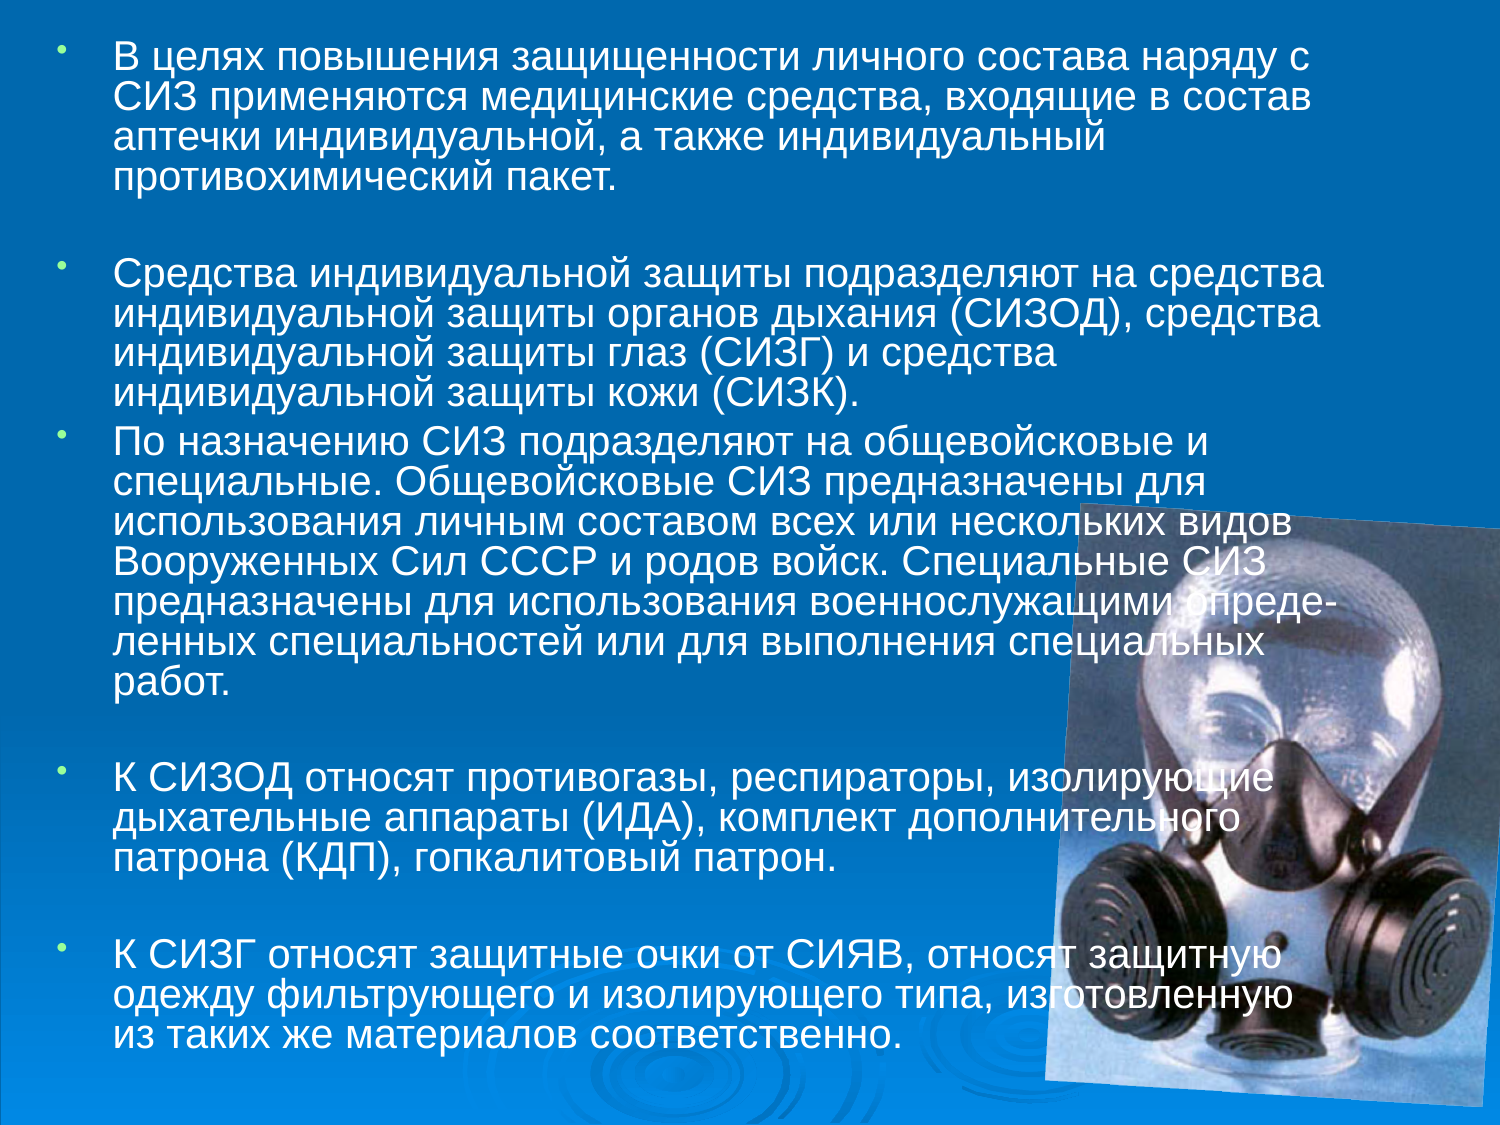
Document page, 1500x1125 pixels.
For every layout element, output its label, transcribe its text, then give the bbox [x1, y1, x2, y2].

picture [1046, 515, 1500, 1107]
list В целях повышения защищенности личного состава наряду с СИЗ применяются медицинские средства, входящие в состав аптечки индивидуальной, а также индивидуальный противохимический пакет. Средства индивидуальной защиты подразделяют на средства индивидуальной защиты органов дыхания (СИЗОД), средства индивидуальной защиты глаз (СИЗГ) и средства индивидуальной защиты кожи (СИЗК). По назначению СИЗ подразделяют на общевойсковые и специальные. Общевойсковые СИЗ предназначены для использования личным составом всех или нескольких видов Вооруженных Сил СССР и родов войск. Специальные СИЗ предназначены для использования военнослужащими опреде-ленных специальностей или для выполнения специальных работ. К СИЗОД относят противогазы, респираторы, изолирующие дыхательные аппараты (ИДА), комплект дополнительного патрона (КДП), гопкалитовый патрон. К СИЗГ относят защитные очки от СИЯВ, относят защитную одежду фильтрующего и изолирующего типа, изготовленную из таких же материалов соответственно. [40, 30, 1355, 982]
